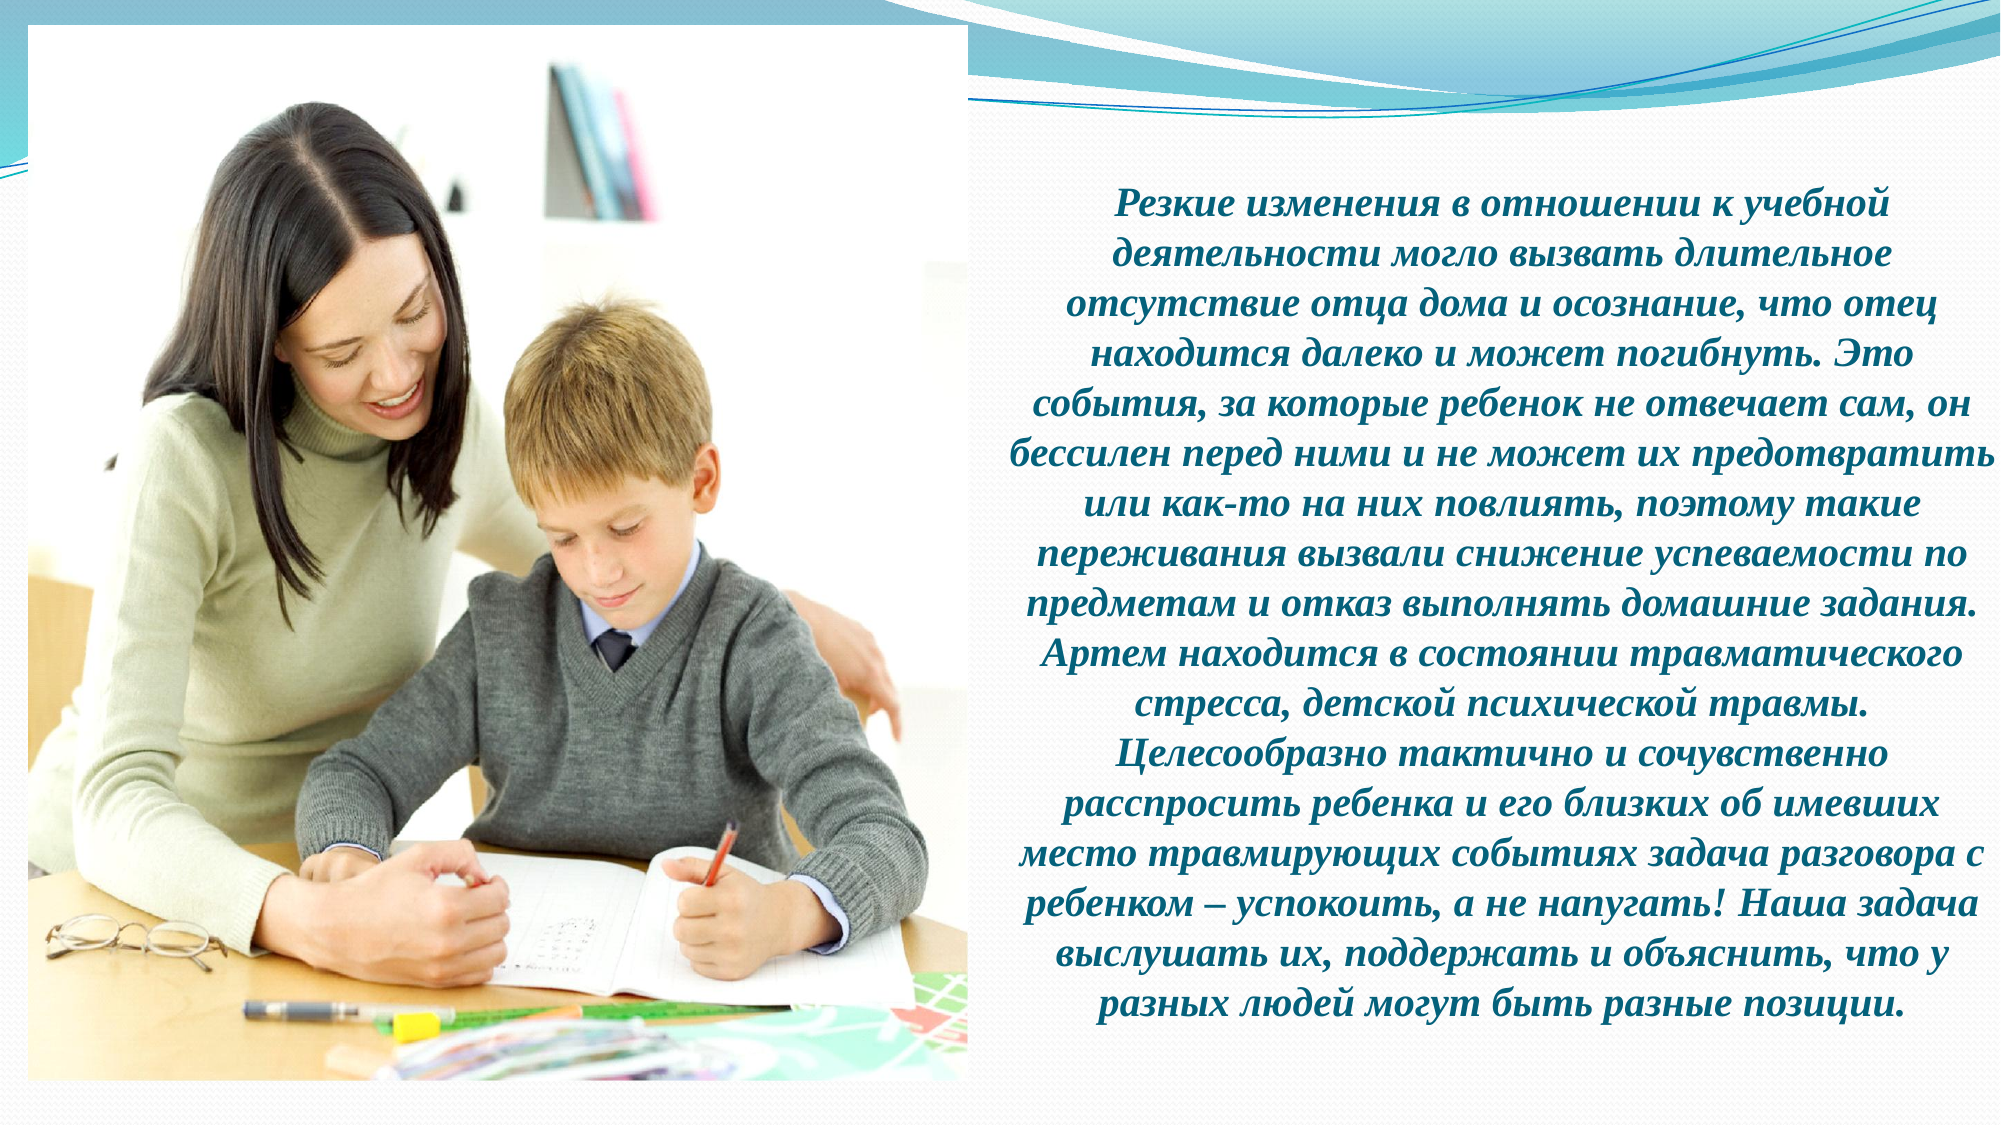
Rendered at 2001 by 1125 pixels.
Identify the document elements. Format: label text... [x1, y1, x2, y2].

picture [28, 25, 968, 1081]
title Резкие изменения в отношении к учебной деятельности могло вызвать длительное отсутствие отца дома и осознание, что отец находится далеко и может погибнуть. Это события, за которые ребенок не отвечает сам, он бессилен перед ними и не может их предотвратить или как-то на них повлиять, поэтому такие переживания вызвали снижение успеваемости по предметам и отказ выполнять домашние задания. Артем находится в состоянии травматического стресса, детской психической травмы. Целесообразно тактично и сочувственно расспросить ребенка и его близких об имевших место травмирующих событиях задача разговора с ребенком – успокоить, а не напугать! Наша задача выслушать их, поддержать и объяснить, что у разных людей могут быть разные позиции. [1005, 27, 2000, 1125]
